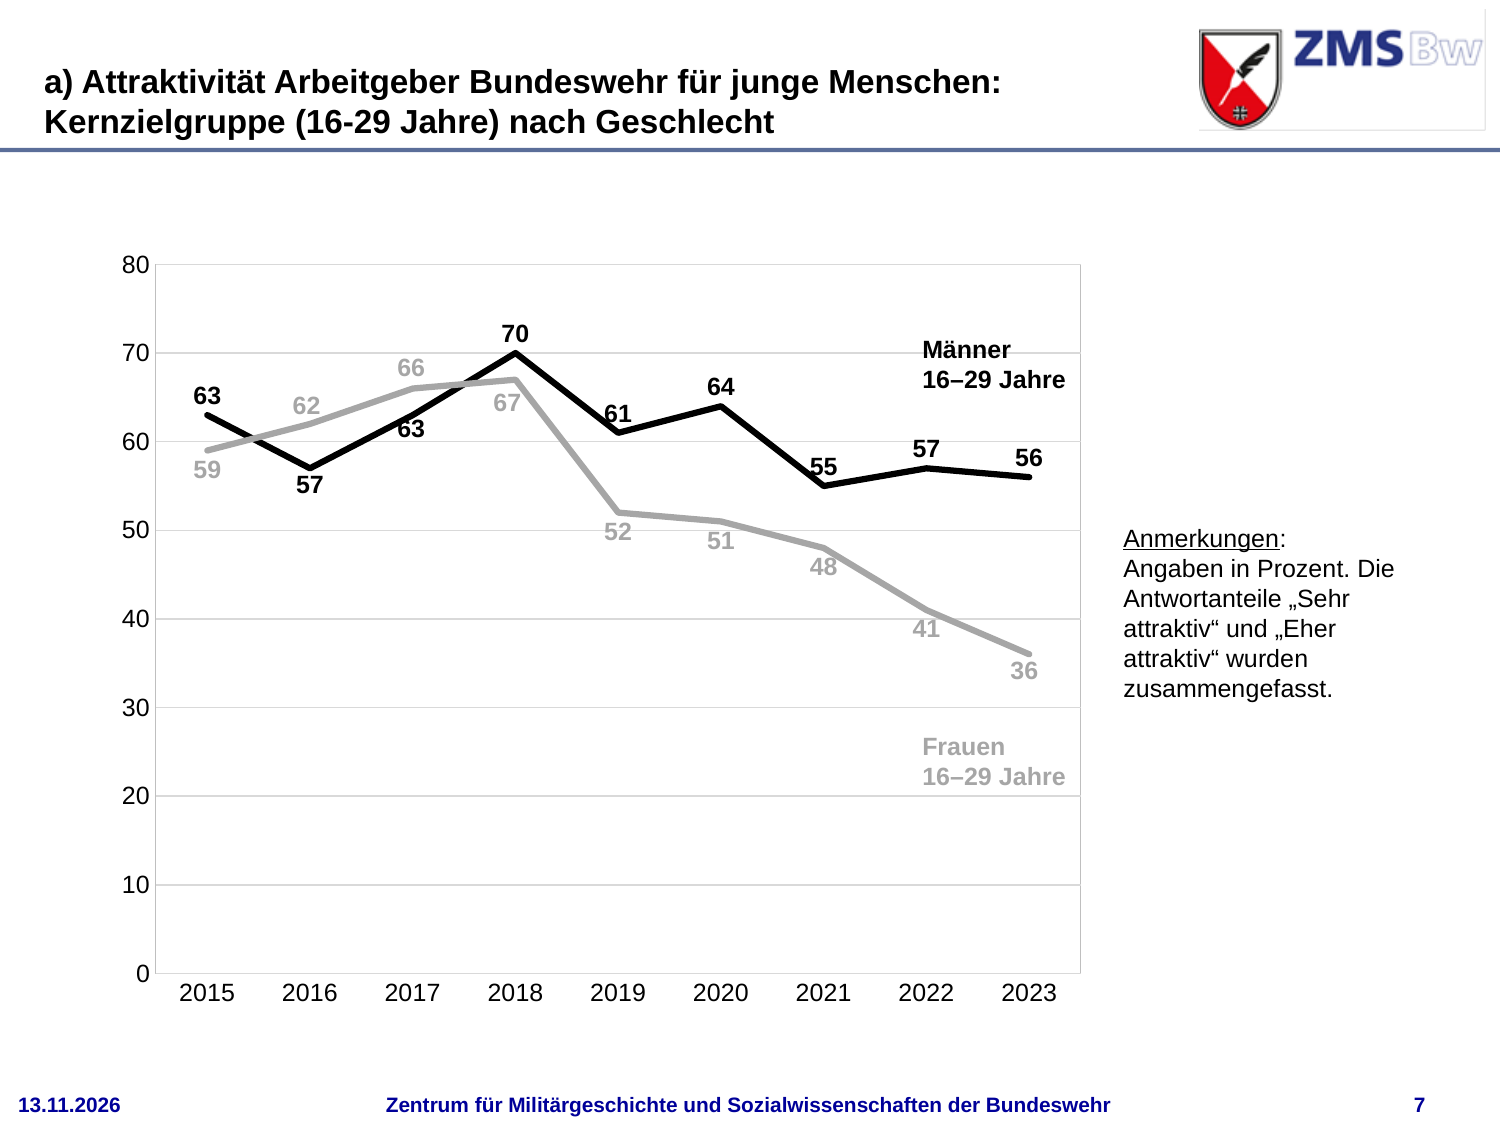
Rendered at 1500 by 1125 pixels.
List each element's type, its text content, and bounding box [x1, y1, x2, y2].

chart [88, 243, 1082, 1017]
picture [1199, 9, 1487, 132]
text_box Anmerkungen: Angaben in Prozent. Die Antwortanteile „Sehr attraktiv“ und „Eher attraktiv“ wurden zusammengefasst. [1108, 515, 1447, 710]
text_box a) Attraktivität Arbeitgeber Bundeswehr für junge Menschen: Kernzielgruppe (16-29 Jahre) nach Geschlecht [29, 52, 1082, 148]
